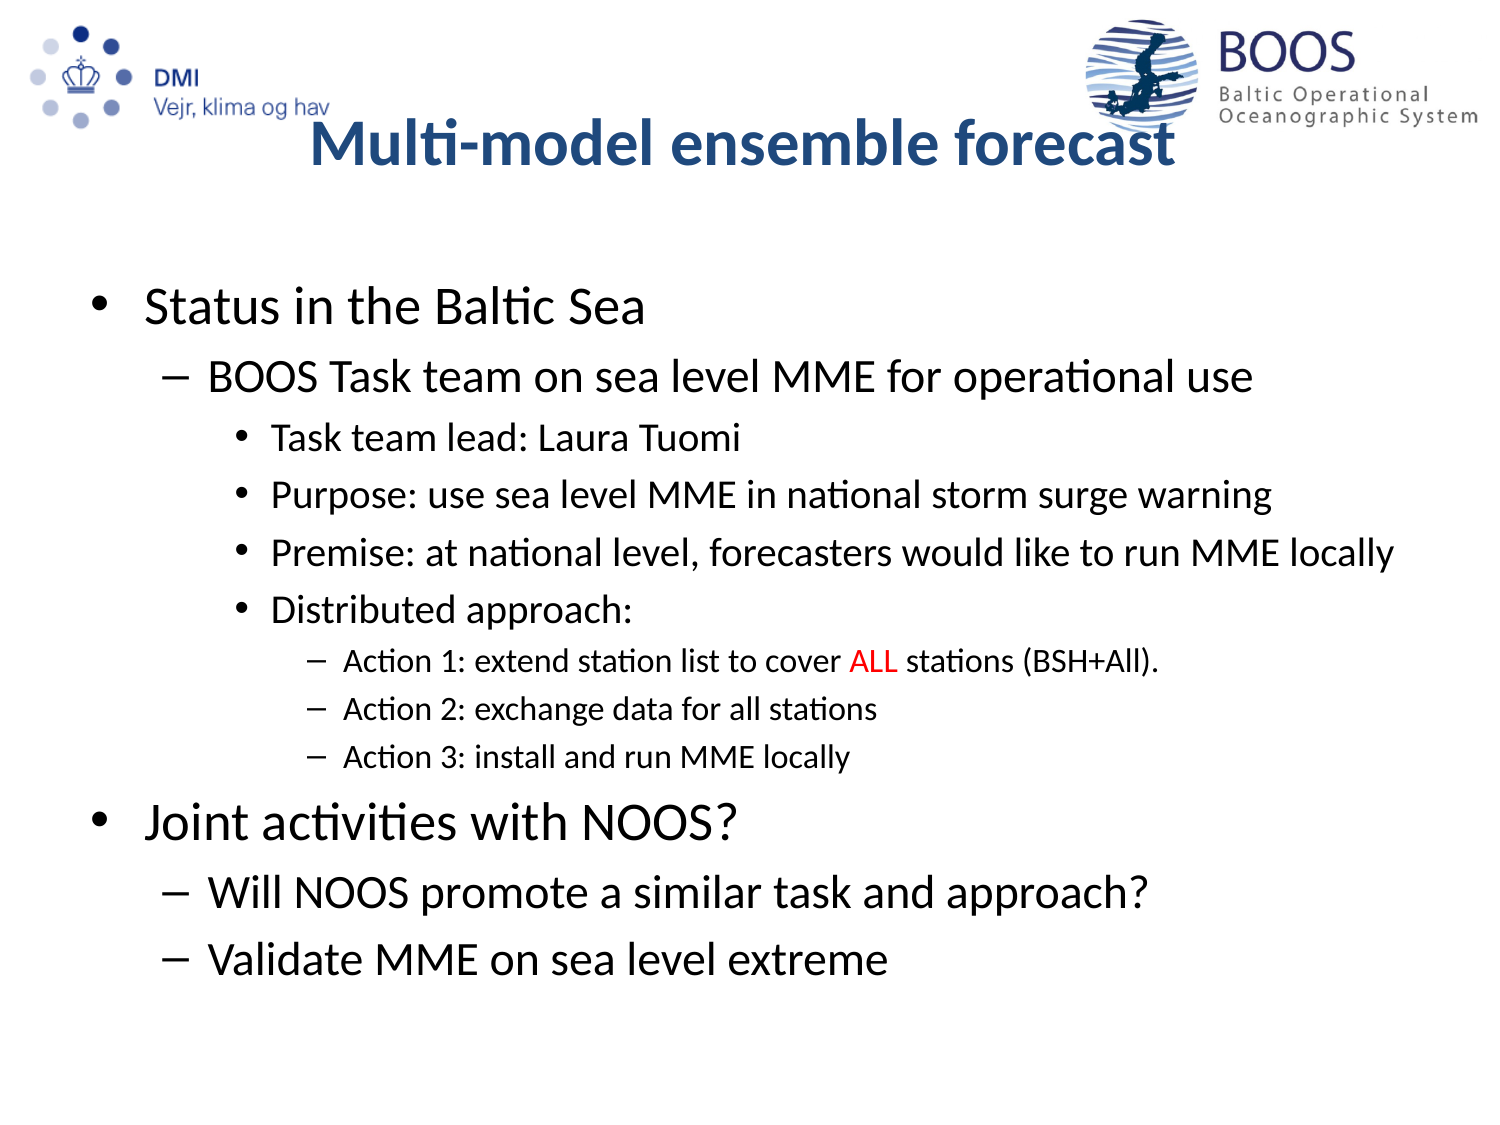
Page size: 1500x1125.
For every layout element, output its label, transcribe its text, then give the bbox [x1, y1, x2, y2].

title Multi-model ensemble forecast [275, 45, 1213, 233]
picture [21, 4, 337, 138]
list Status in the Baltic Sea BOOS Task team on sea level MME for operational use Task team lead: Laura Tuomi Purpose: use sea level MME in national storm surge warning Premise: at national level, forecasters would like to run MME locally Distributed approach: Action 1: extend station list to cover ALL stations (BSH+All). Action 2: exchange data for all stations Action 3: install and run MME locally Joint activities with NOOS? Will NOOS promote a similar task and approach? Validate MME on sea level extreme [75, 262, 1425, 1005]
picture [1085, 2, 1488, 163]
